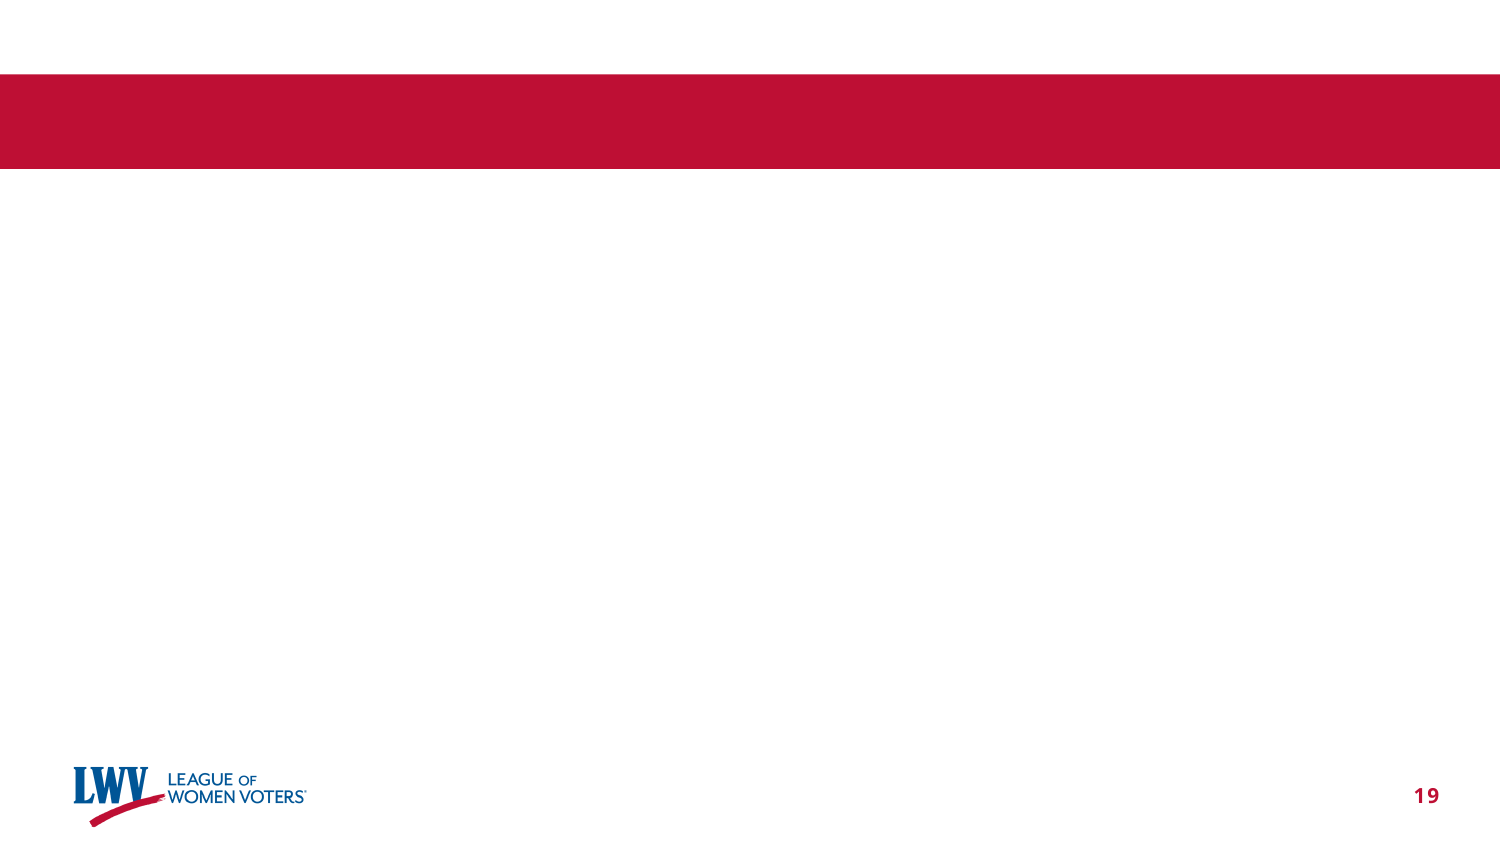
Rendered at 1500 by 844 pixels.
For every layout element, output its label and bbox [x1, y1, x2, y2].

picture [62, 758, 313, 834]
